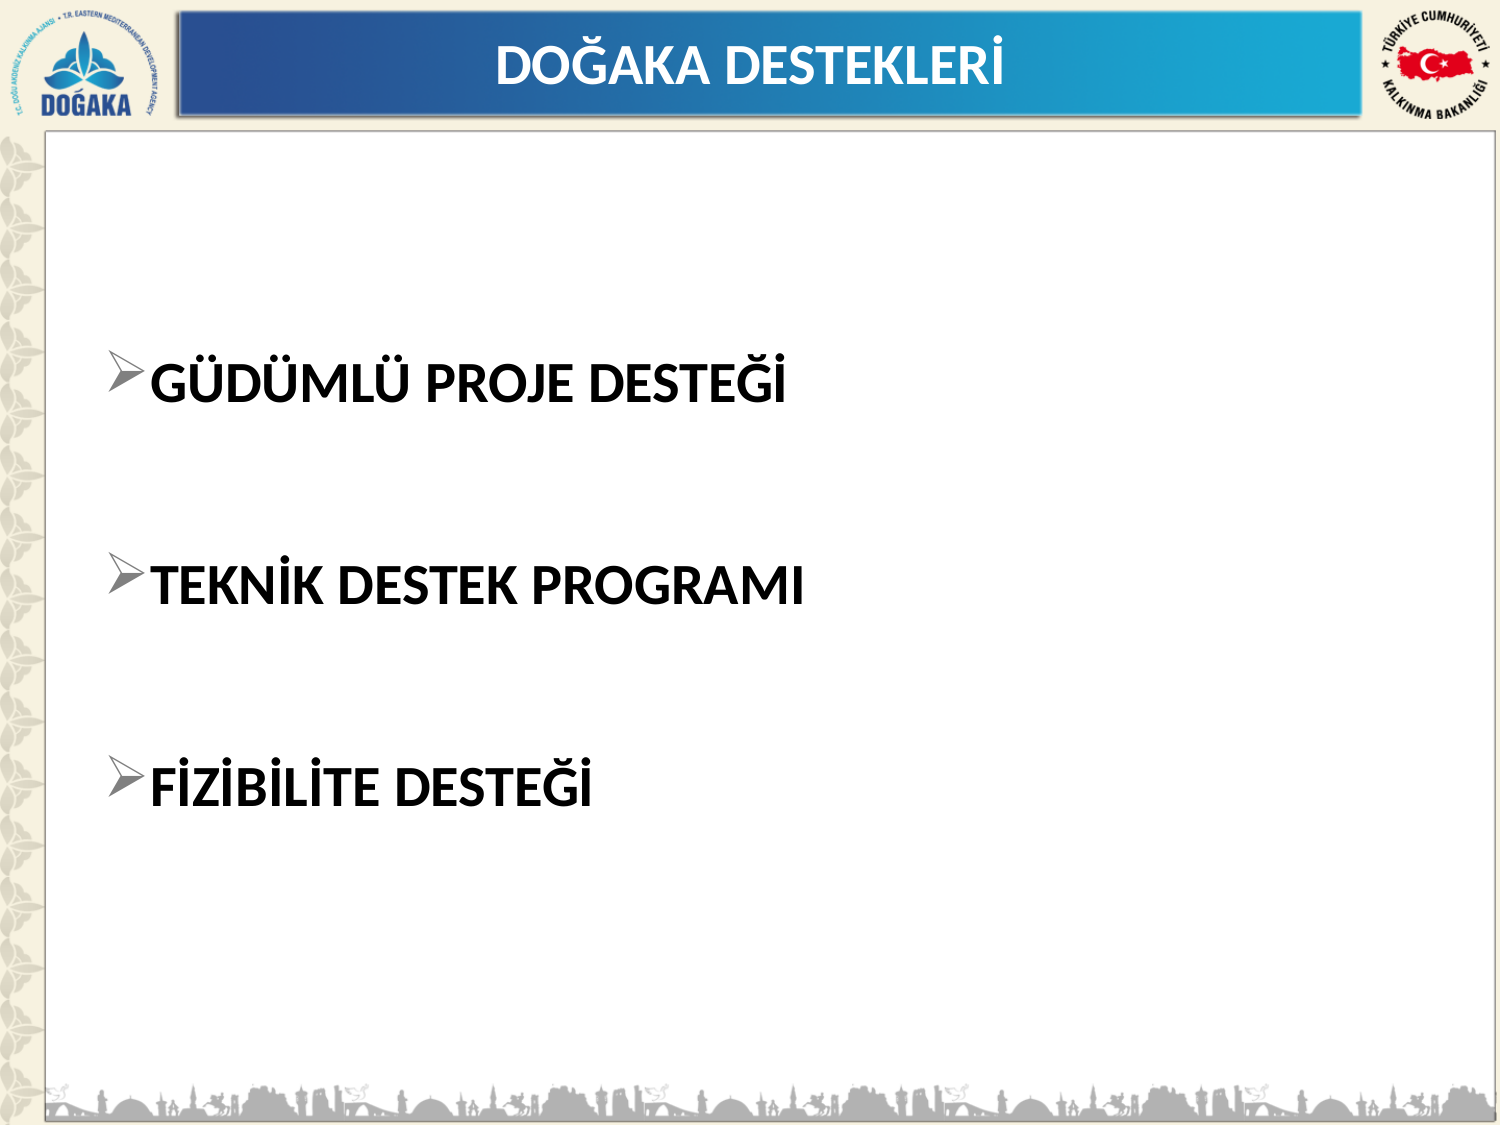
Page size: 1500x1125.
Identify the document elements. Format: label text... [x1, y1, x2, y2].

picture [0, 0, 1500, 1125]
list GÜDÜMLÜ PROJE DESTEĞİ TEKNİK DESTEK PROGRAMI FİZİBİLİTE DESTEĞİ [88, 196, 1407, 897]
title DOĞAKA DESTEKLERİ [94, 8, 1407, 114]
